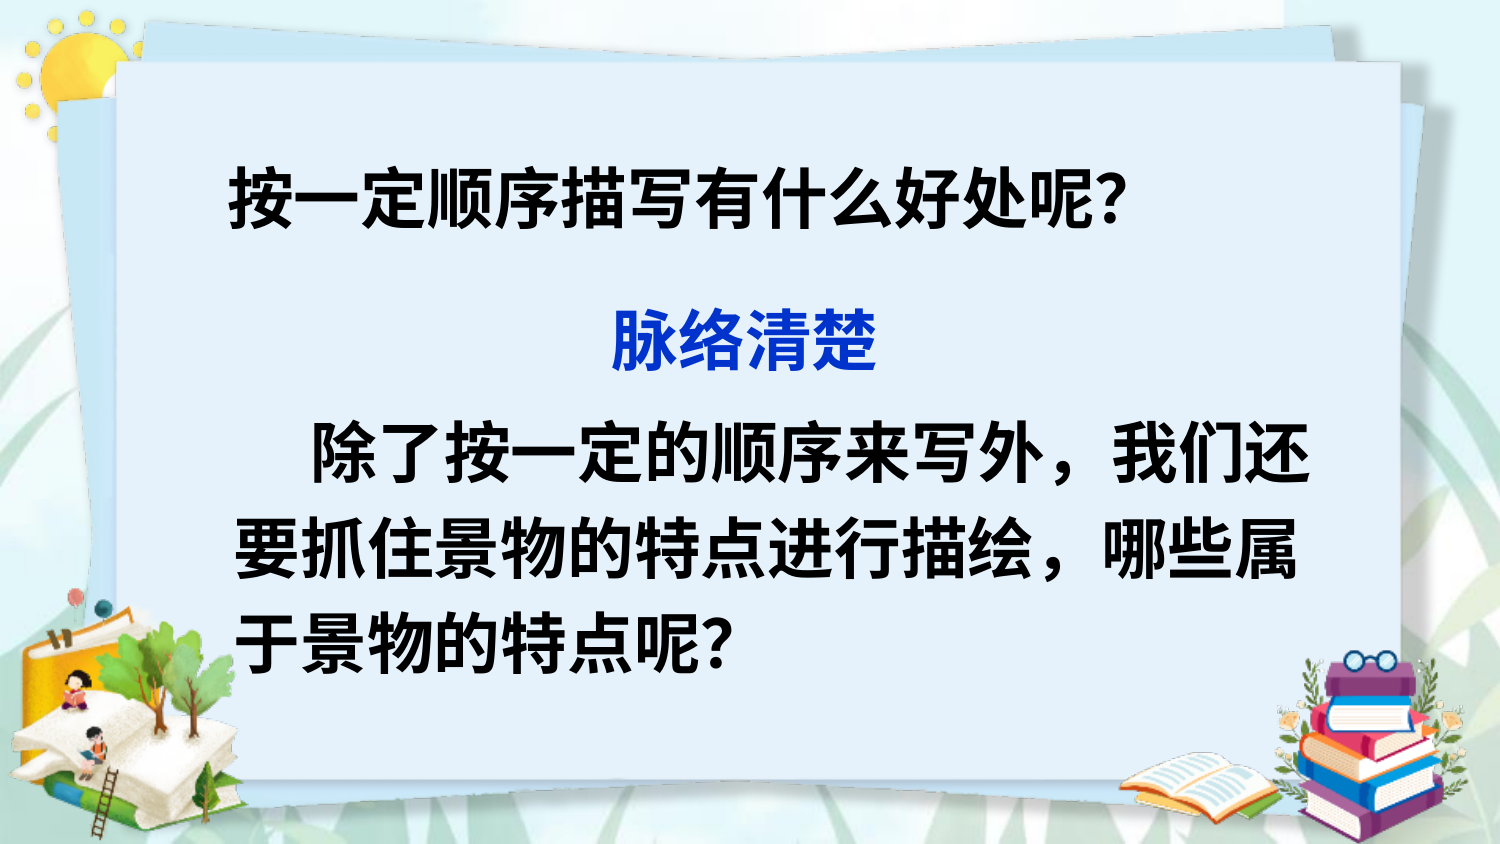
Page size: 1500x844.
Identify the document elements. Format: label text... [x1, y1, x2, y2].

text_box 脉络清楚 [596, 275, 935, 386]
text_box 除了按一定的顺序来写外，我们还要抓住景物的特点进行描绘，哪些属于景物的特点呢？ [219, 387, 1340, 690]
picture [0, 0, 1500, 844]
text_box 按一定顺序描写有什么好处呢？ [135, 133, 1454, 245]
